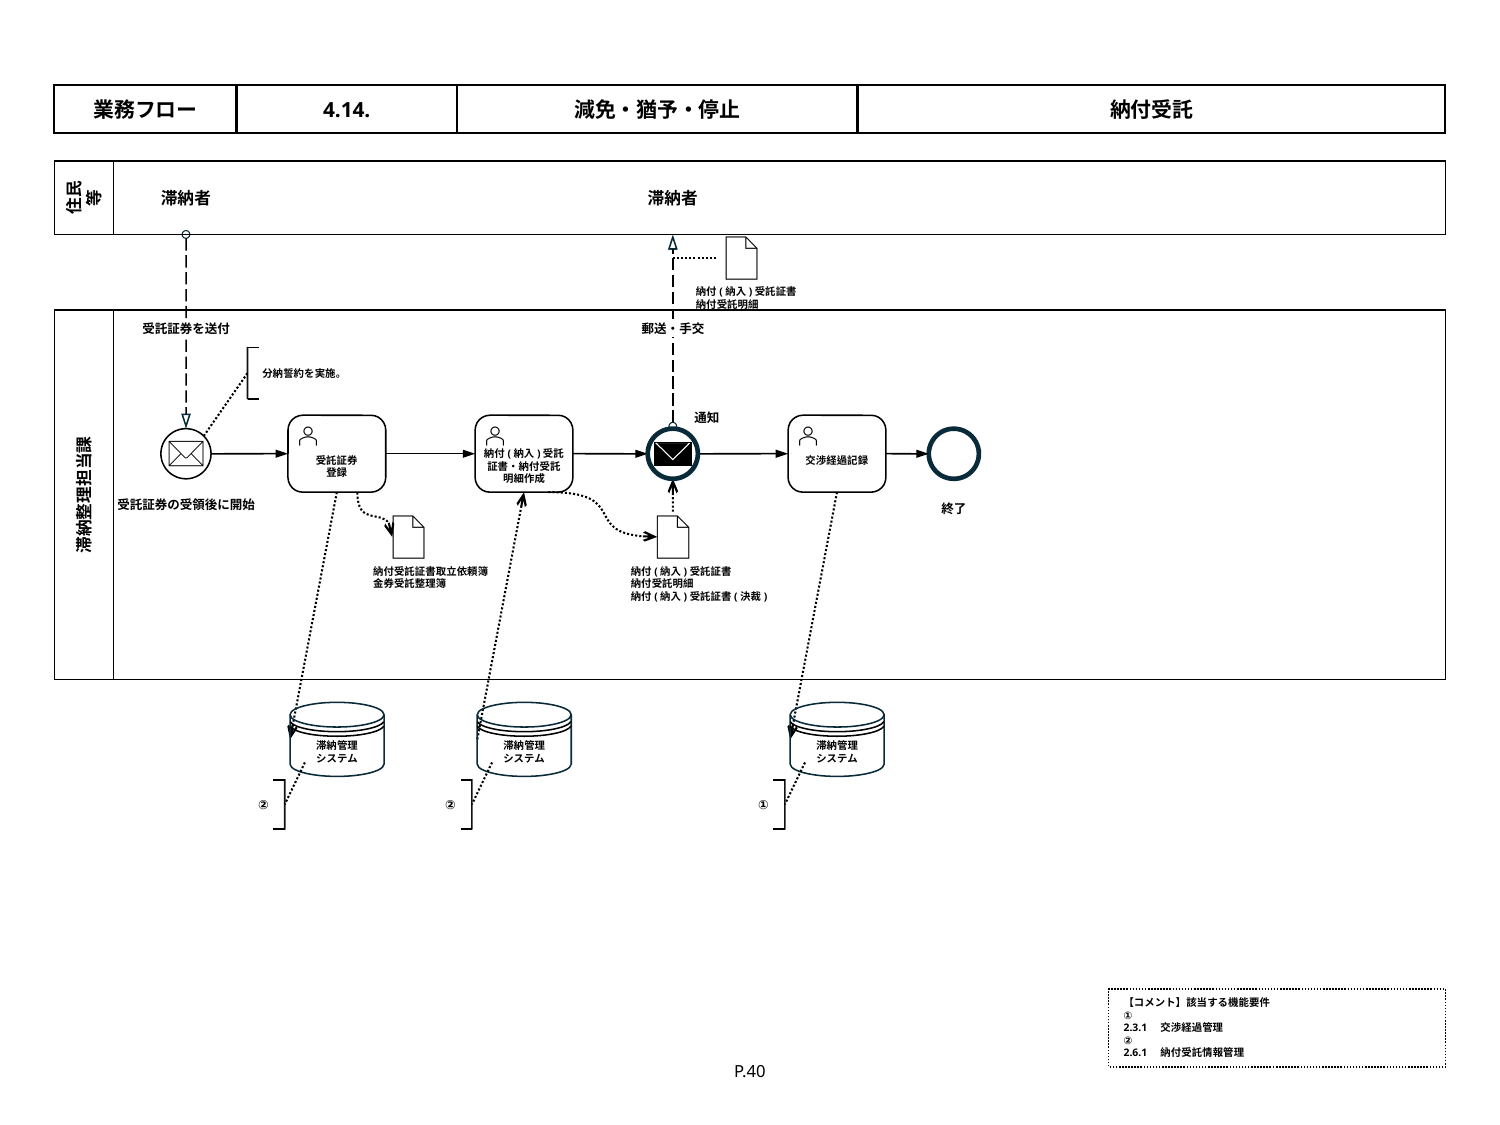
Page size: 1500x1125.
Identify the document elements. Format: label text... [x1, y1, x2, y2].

slide_number P.40 [581, 1042, 919, 1103]
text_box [647, 428, 699, 480]
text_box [53, 309, 1447, 681]
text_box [476, 701, 572, 777]
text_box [160, 428, 212, 480]
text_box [203, 347, 358, 437]
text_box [681, 761, 806, 830]
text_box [356, 491, 461, 605]
text_box 【コメント】該当する機能要件 ① 2.3.1 交渉経過管理 ② 2.6.1 納付受託情報管理 [1107, 987, 1447, 1068]
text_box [287, 414, 387, 493]
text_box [289, 701, 385, 777]
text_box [547, 491, 719, 605]
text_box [53, 160, 1447, 236]
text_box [53, 84, 1447, 134]
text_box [474, 414, 574, 493]
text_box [180, 761, 306, 830]
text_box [670, 232, 801, 325]
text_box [181, 236, 191, 309]
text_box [789, 701, 885, 777]
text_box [368, 761, 493, 830]
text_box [787, 414, 887, 493]
